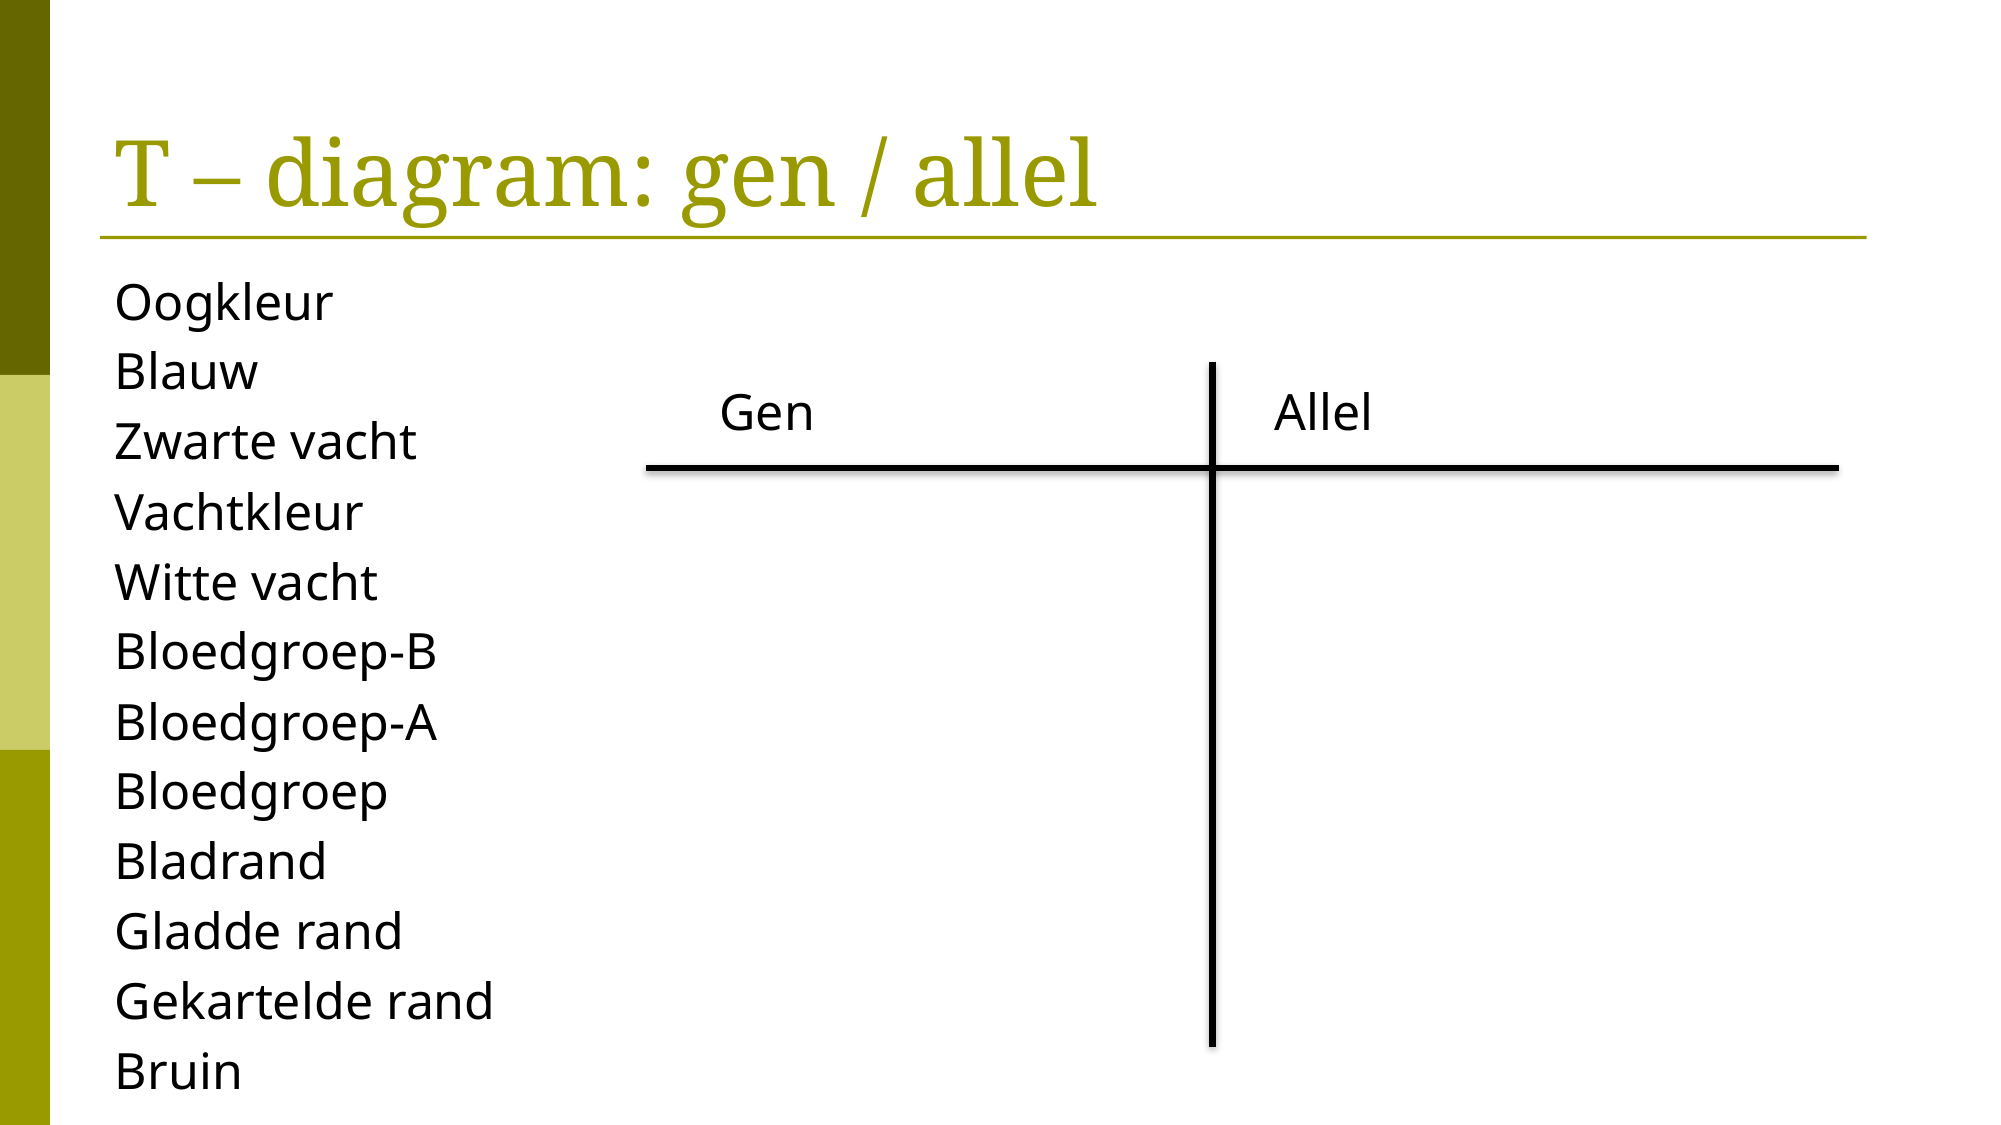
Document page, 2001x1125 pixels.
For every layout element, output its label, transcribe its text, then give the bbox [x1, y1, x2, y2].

list Oogkleur Blauw Zwarte vacht Vachtkleur Witte vacht Bloedgroep-B Bloedgroep-A Bloedgroep Bladrand Gladde rand Gekartelde rand Bruin [99, 262, 1900, 1006]
text_box Allel [1259, 373, 1496, 449]
title T – diagram: gen / allel [99, 45, 1900, 233]
text_box Gen [704, 373, 941, 449]
